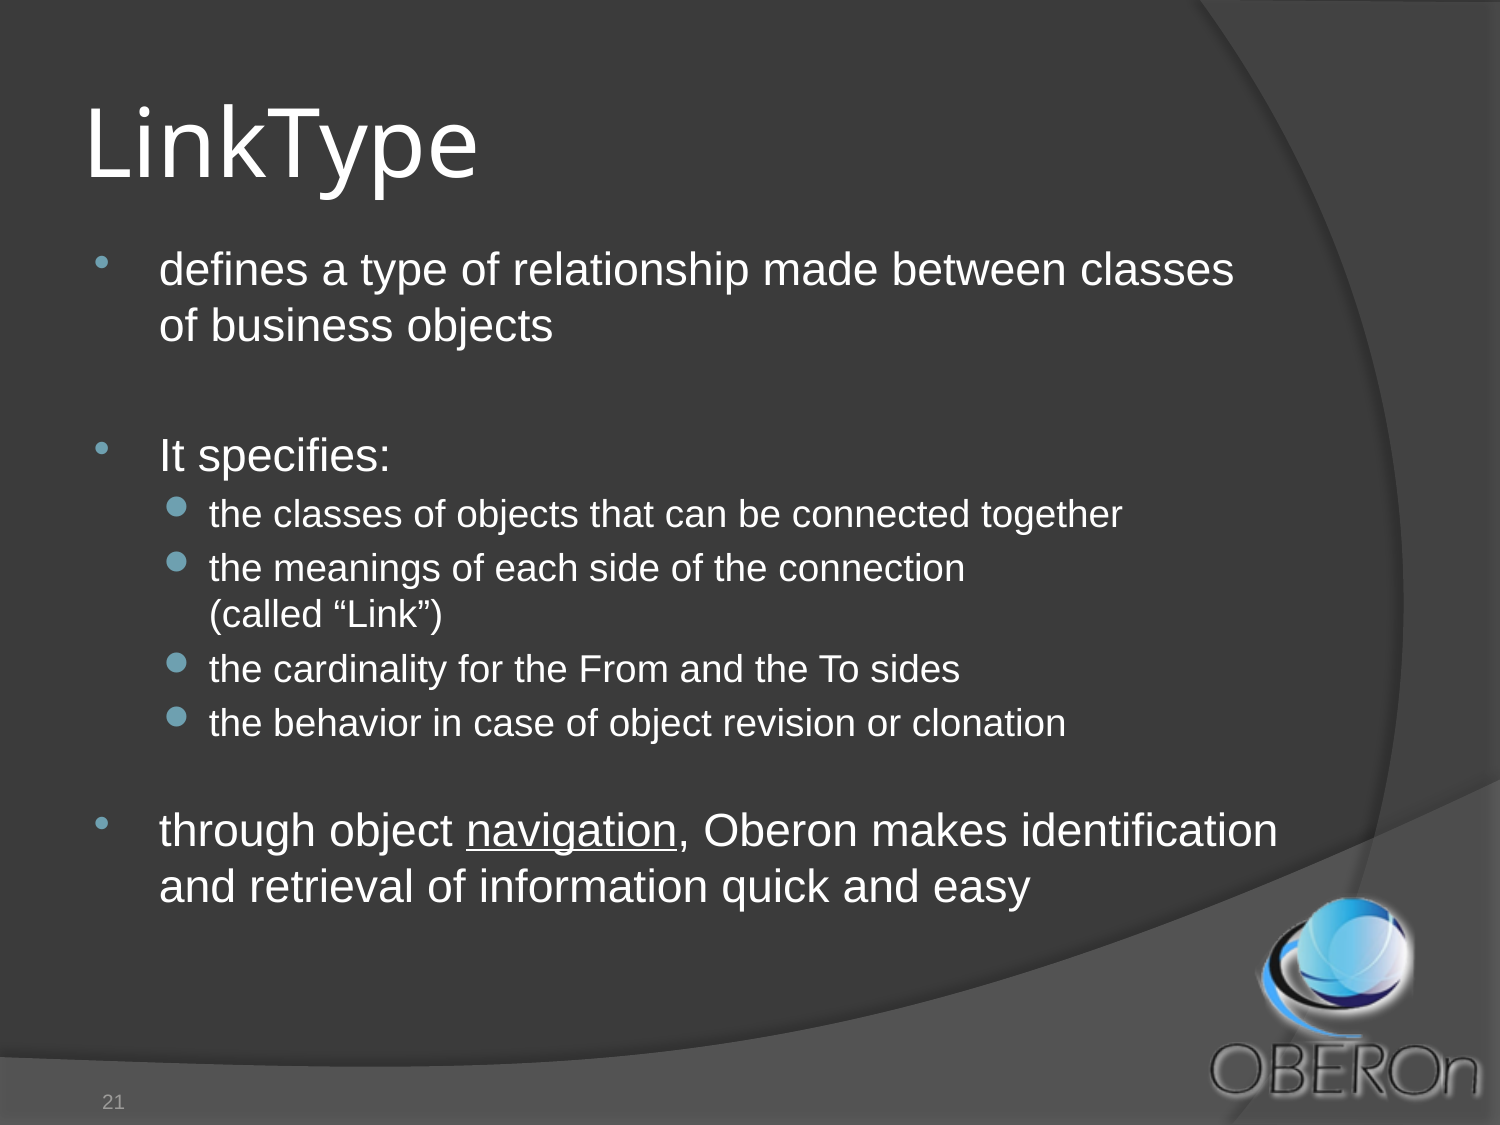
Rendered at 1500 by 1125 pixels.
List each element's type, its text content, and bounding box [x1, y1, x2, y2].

list defines a type of relationship made between classes of business objects It specifies: the classes of objects that can be connected together the meanings of each side of the connection (called “Link”) the cardinality for the From and the To sides the behavior in case of object revision or clonation through object navigation, Oberon makes identification and retrieval of information quick and easy [75, 231, 1300, 975]
picture [1198, 892, 1489, 1105]
slide_number 21 [0, 1053, 125, 1114]
title LinkType [75, 45, 1341, 233]
